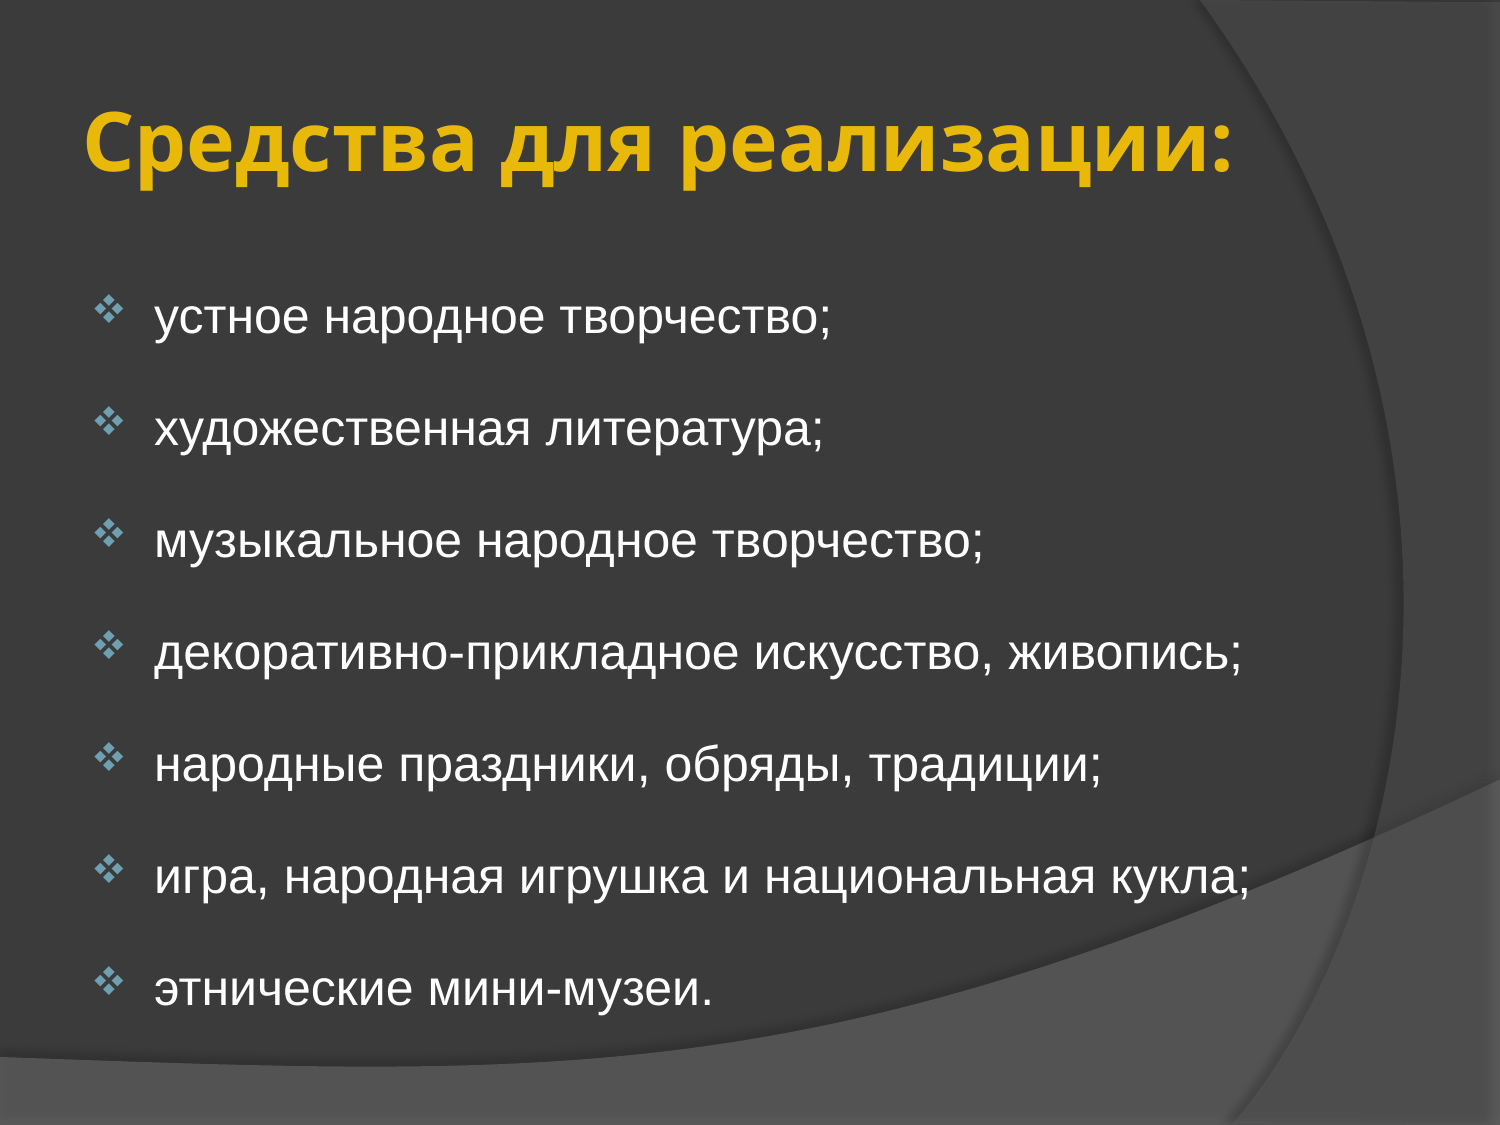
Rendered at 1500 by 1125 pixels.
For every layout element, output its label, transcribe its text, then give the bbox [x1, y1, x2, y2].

list устное народное творчество; художественная литература; музыкальное народное творчество; декоративно-прикладное искусство, живопись; народные праздники, обряды, традиции; игра, народная игрушка и национальная кукла; этнические мини-музеи. [70, 234, 1296, 1091]
title Средства для реализации: [74, 44, 1301, 233]
